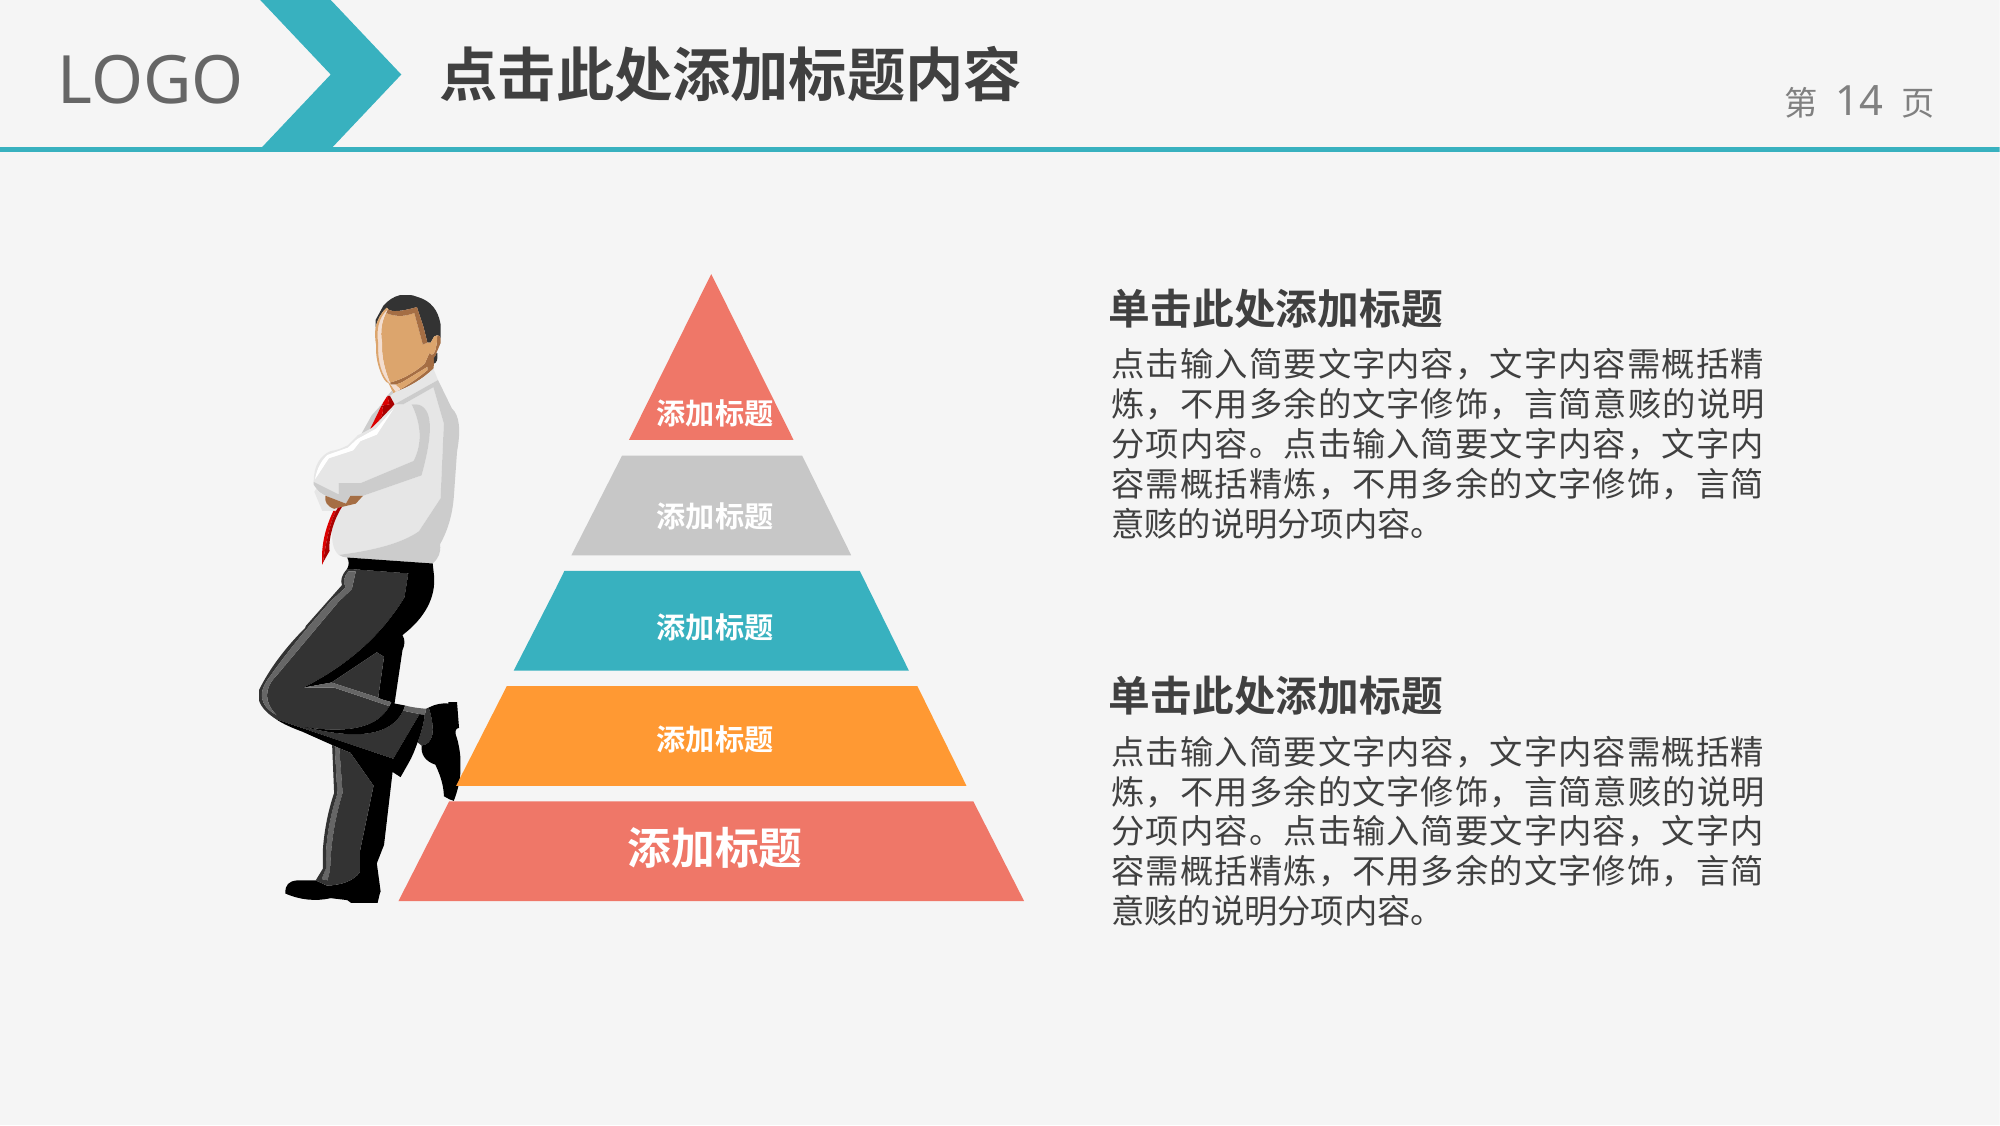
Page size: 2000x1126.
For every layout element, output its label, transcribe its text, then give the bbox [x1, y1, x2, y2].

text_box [571, 455, 852, 556]
text_box 点击输入简要文字内容，文字内容需概括精炼，不用多余的文字修饰，言简意赅的说明分项内容。点击输入简要文字内容，文字内容需概括精炼，不用多余的文字修饰，言简意赅的说明分项内容。 [1096, 723, 1780, 938]
text_box 单击此处添加标题 [1094, 275, 1625, 340]
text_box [465, 801, 1025, 902]
picture [258, 294, 461, 903]
text_box 点击输入简要文字内容，文字内容需概括精炼，不用多余的文字修饰，言简意赅的说明分项内容。点击输入简要文字内容，文字内容需概括精炼，不用多余的文字修饰，言简意赅的说明分项内容。 [1096, 336, 1780, 551]
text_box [455, 685, 967, 787]
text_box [513, 570, 910, 671]
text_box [628, 273, 795, 441]
text_box 单击此处添加标题 [1094, 662, 1625, 728]
